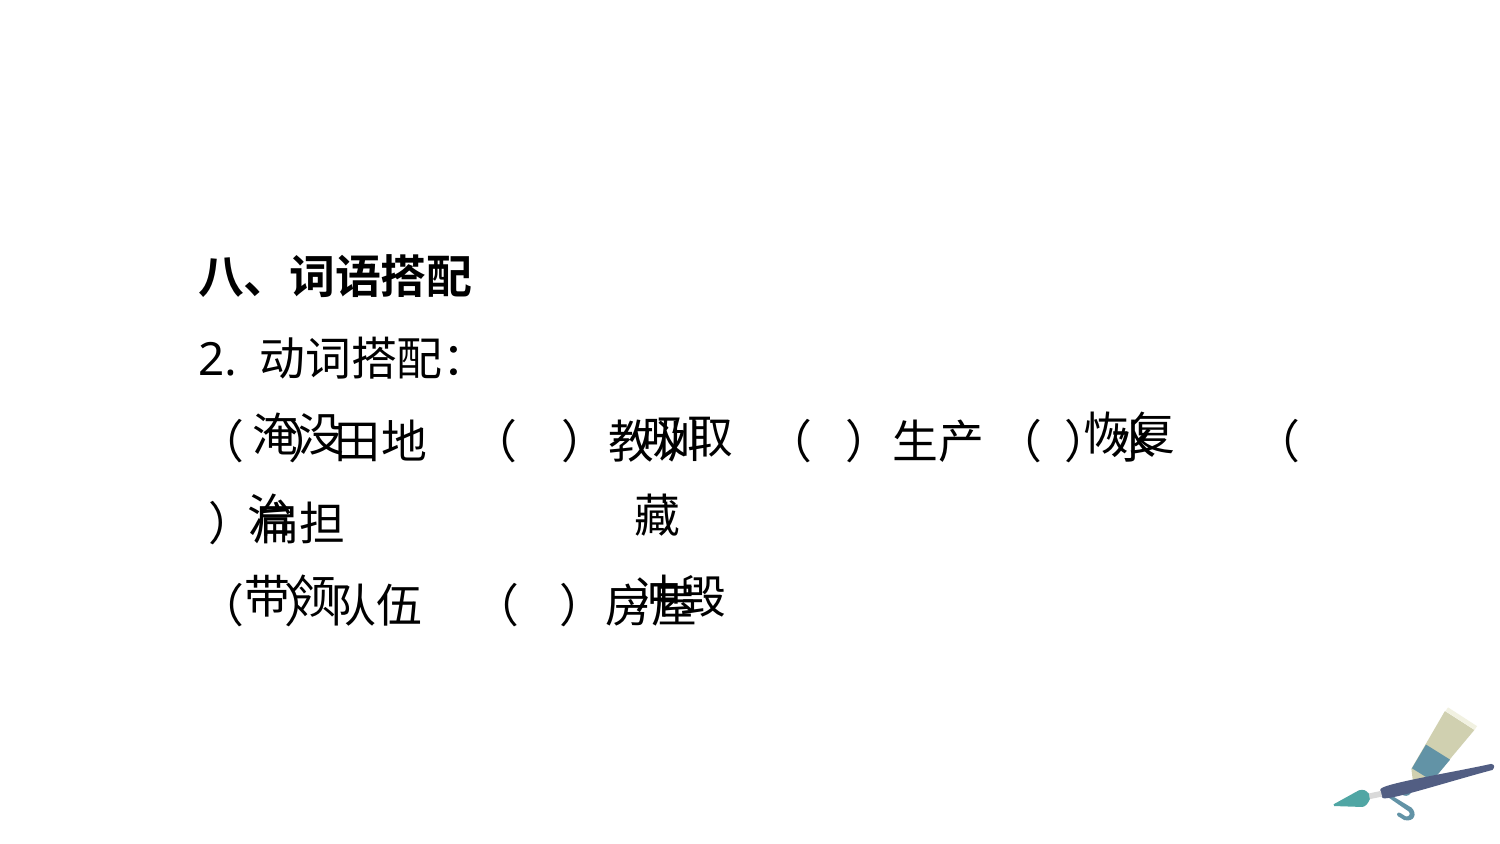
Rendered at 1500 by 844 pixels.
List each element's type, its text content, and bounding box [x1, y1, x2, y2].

text_box 淹没 [237, 398, 360, 468]
text_box 吸取 [627, 400, 749, 471]
text_box 八、词语搭配 2. 动词搭配： （ ）田地 （ ）教训 （ ）生产 （ ）水 （ ）扁担 （ ）队伍 （ ）房屋 [183, 212, 1317, 640]
text_box 藏 [620, 479, 696, 549]
text_box 带领 [229, 560, 352, 631]
text_box 恢复 [1068, 396, 1190, 467]
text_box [1358, 708, 1481, 844]
text_box 冲毁 [620, 560, 742, 631]
text_box 治 [232, 479, 309, 549]
